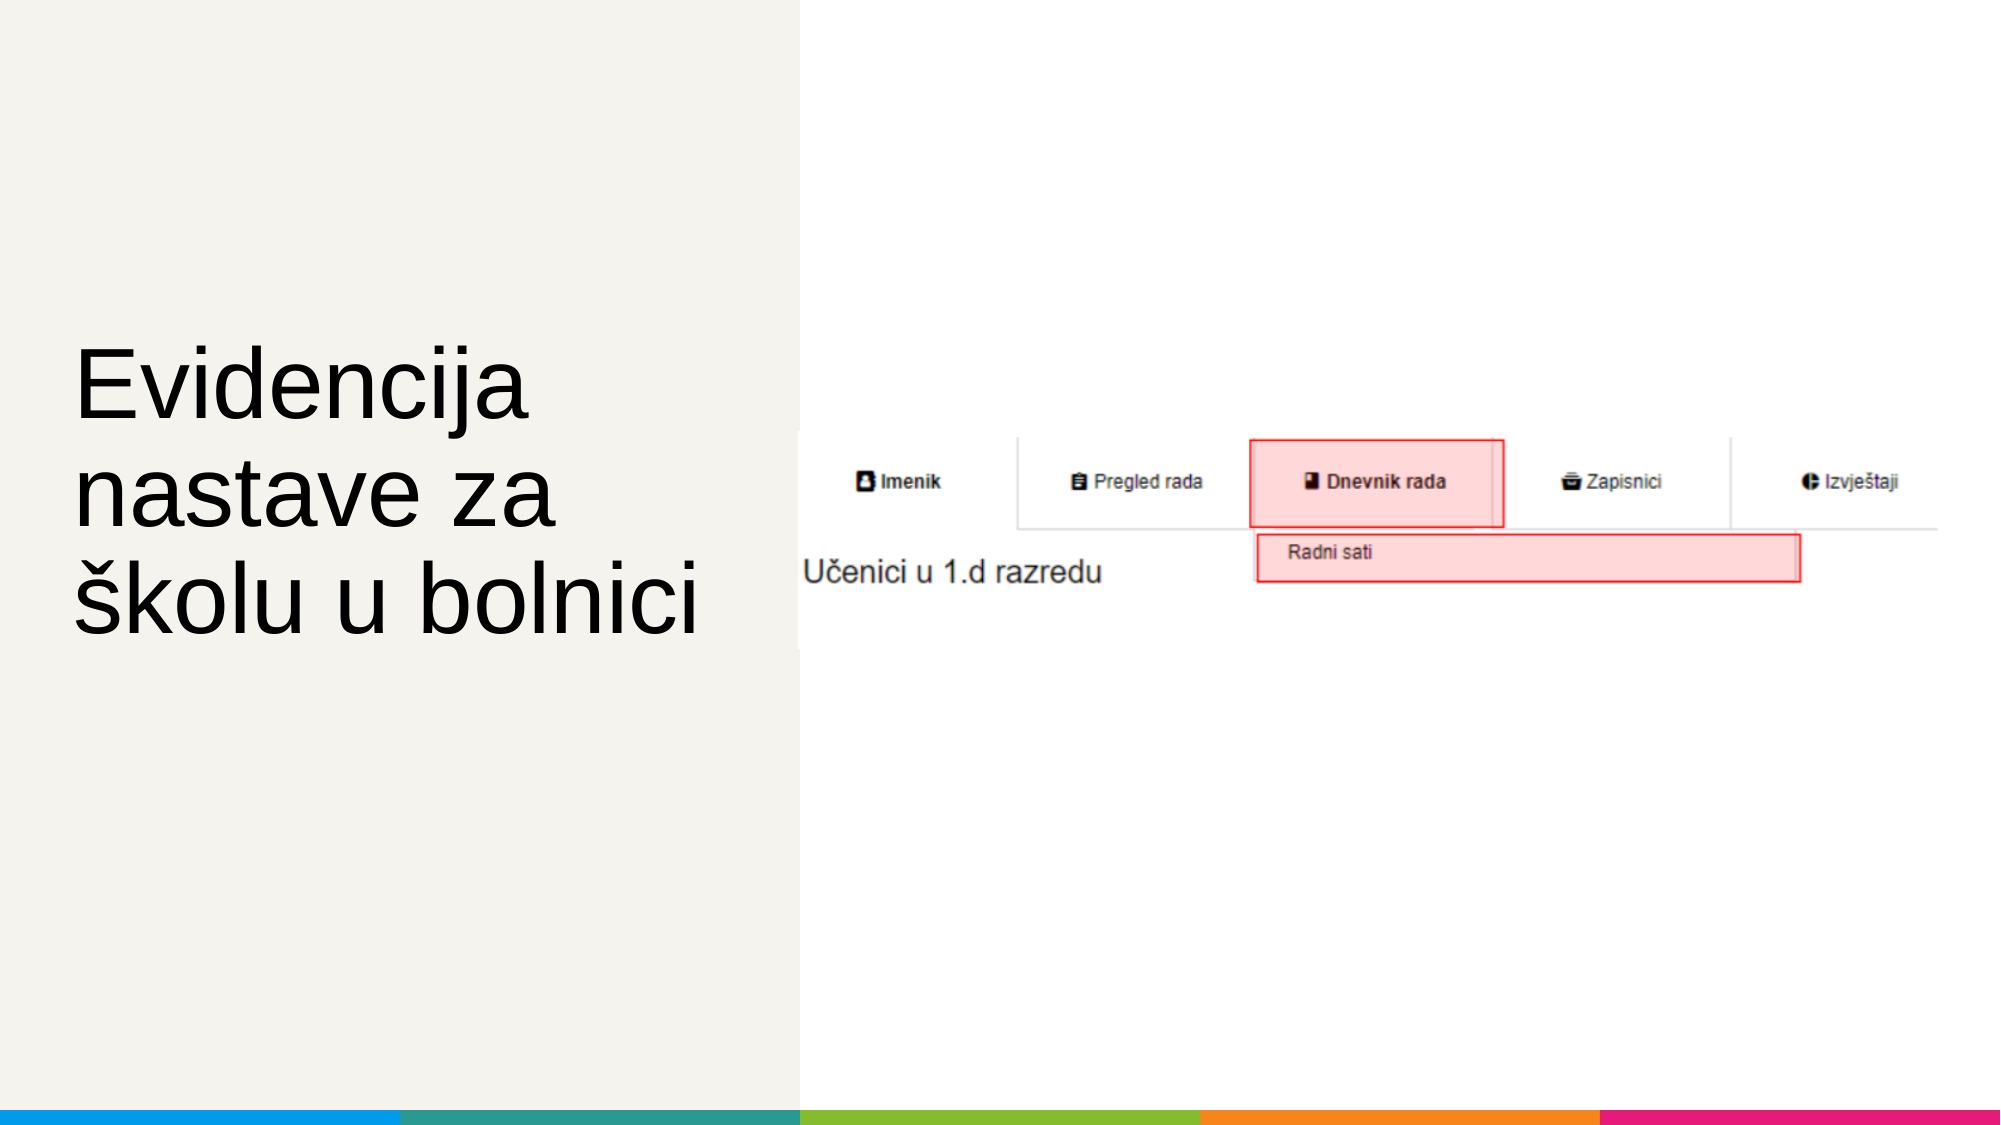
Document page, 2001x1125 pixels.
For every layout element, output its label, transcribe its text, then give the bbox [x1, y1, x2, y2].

picture [798, 430, 1959, 650]
title Evidencija nastave za školu u bolnici [58, 400, 758, 664]
